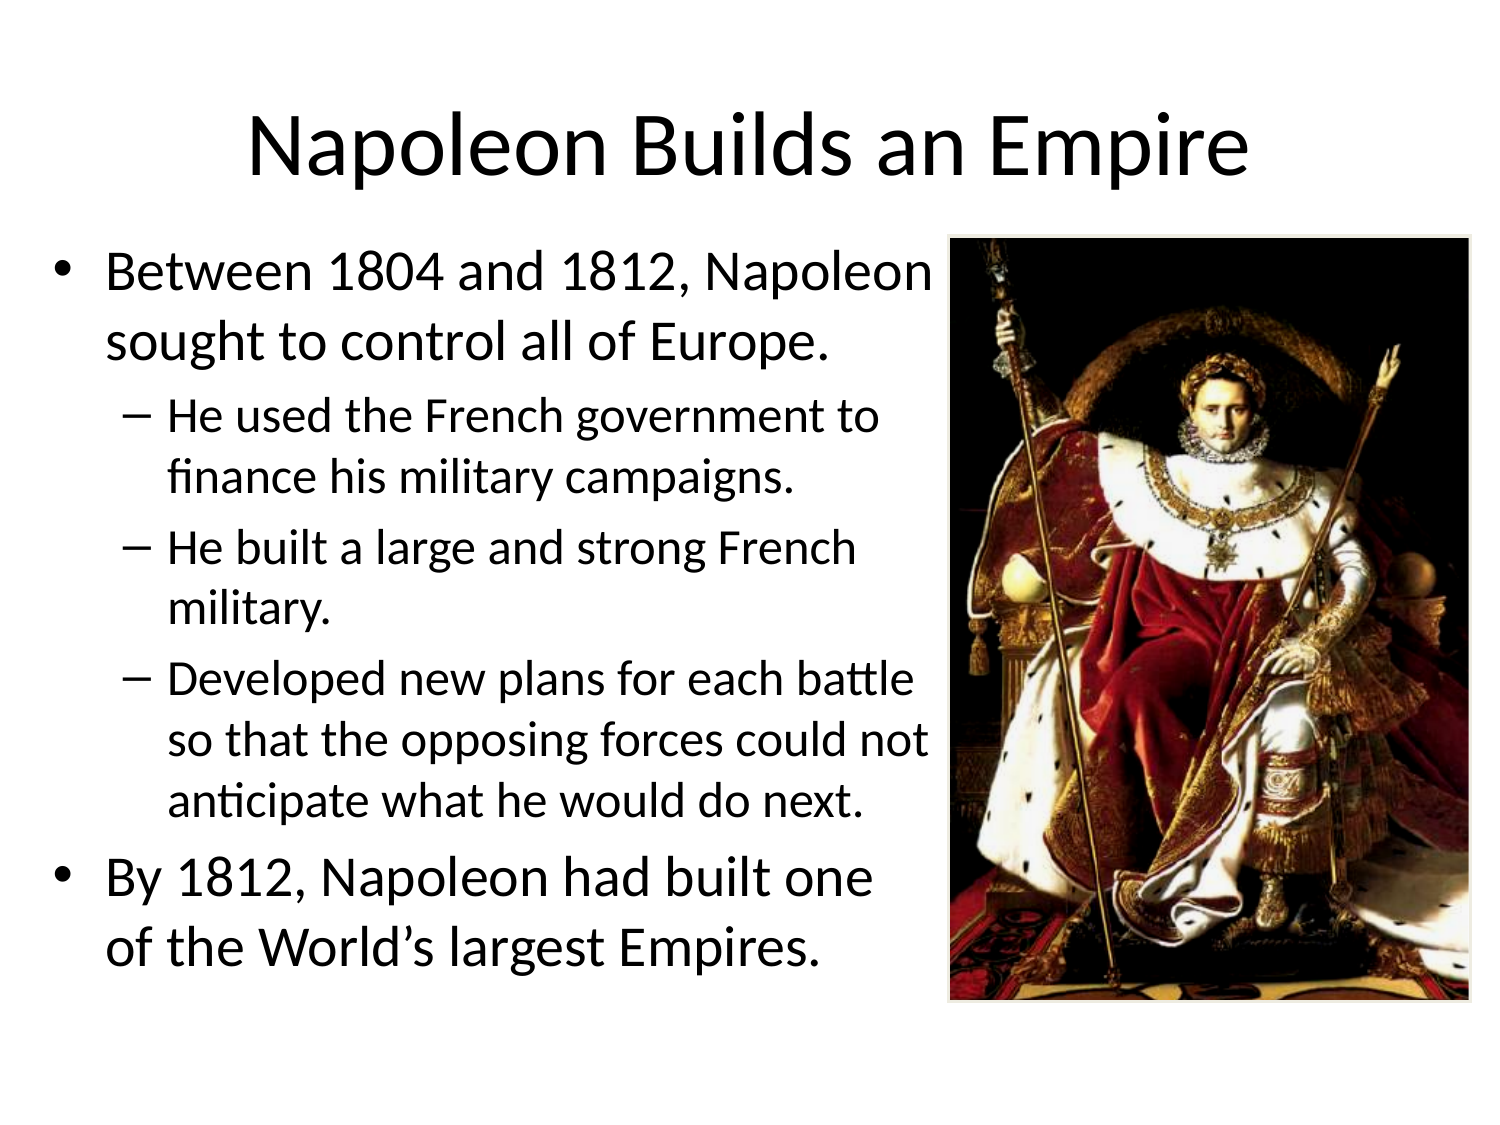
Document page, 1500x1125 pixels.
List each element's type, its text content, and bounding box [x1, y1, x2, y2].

picture [949, 237, 1469, 1001]
title Napoleon Builds an Empire [75, 45, 1425, 233]
list Between 1804 and 1812, Napoleon sought to control all of Europe. He used the French government to finance his military campaigns. He built a large and strong French military. Developed new plans for each battle so that the opposing forces could not anticipate what he would do next. By 1812, Napoleon had built one of the World’s largest Empires. [37, 224, 950, 1088]
